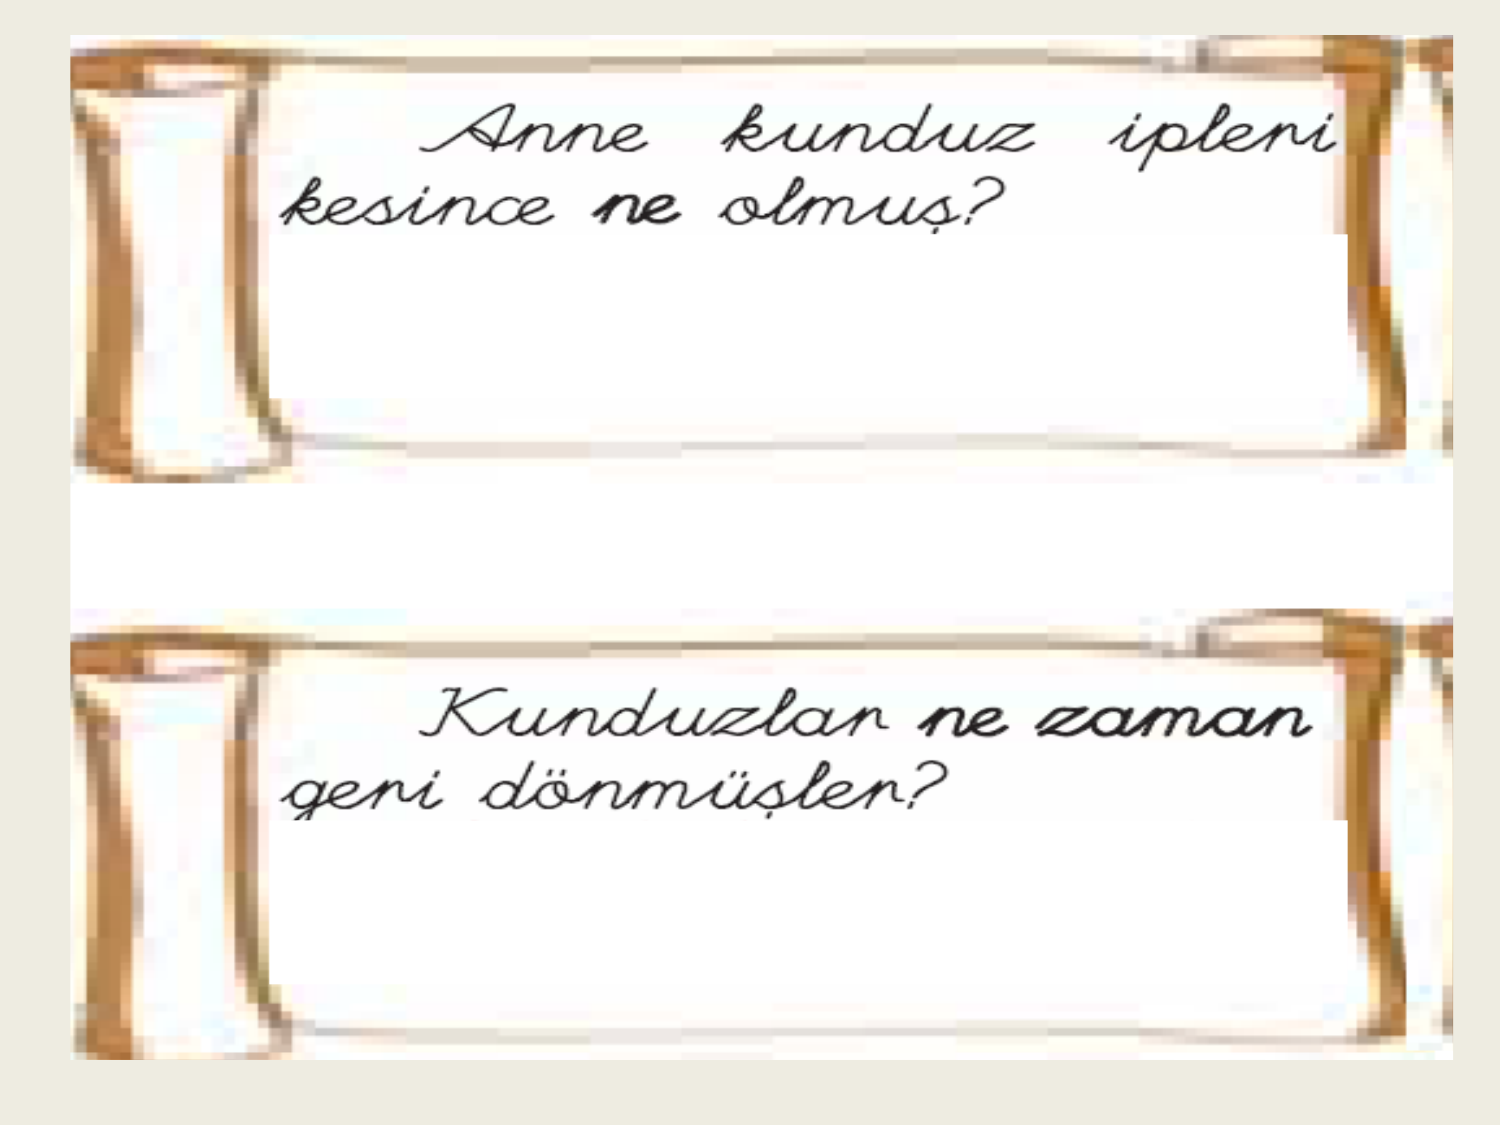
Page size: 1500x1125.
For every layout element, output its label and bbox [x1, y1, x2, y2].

picture [70, 34, 1454, 1060]
